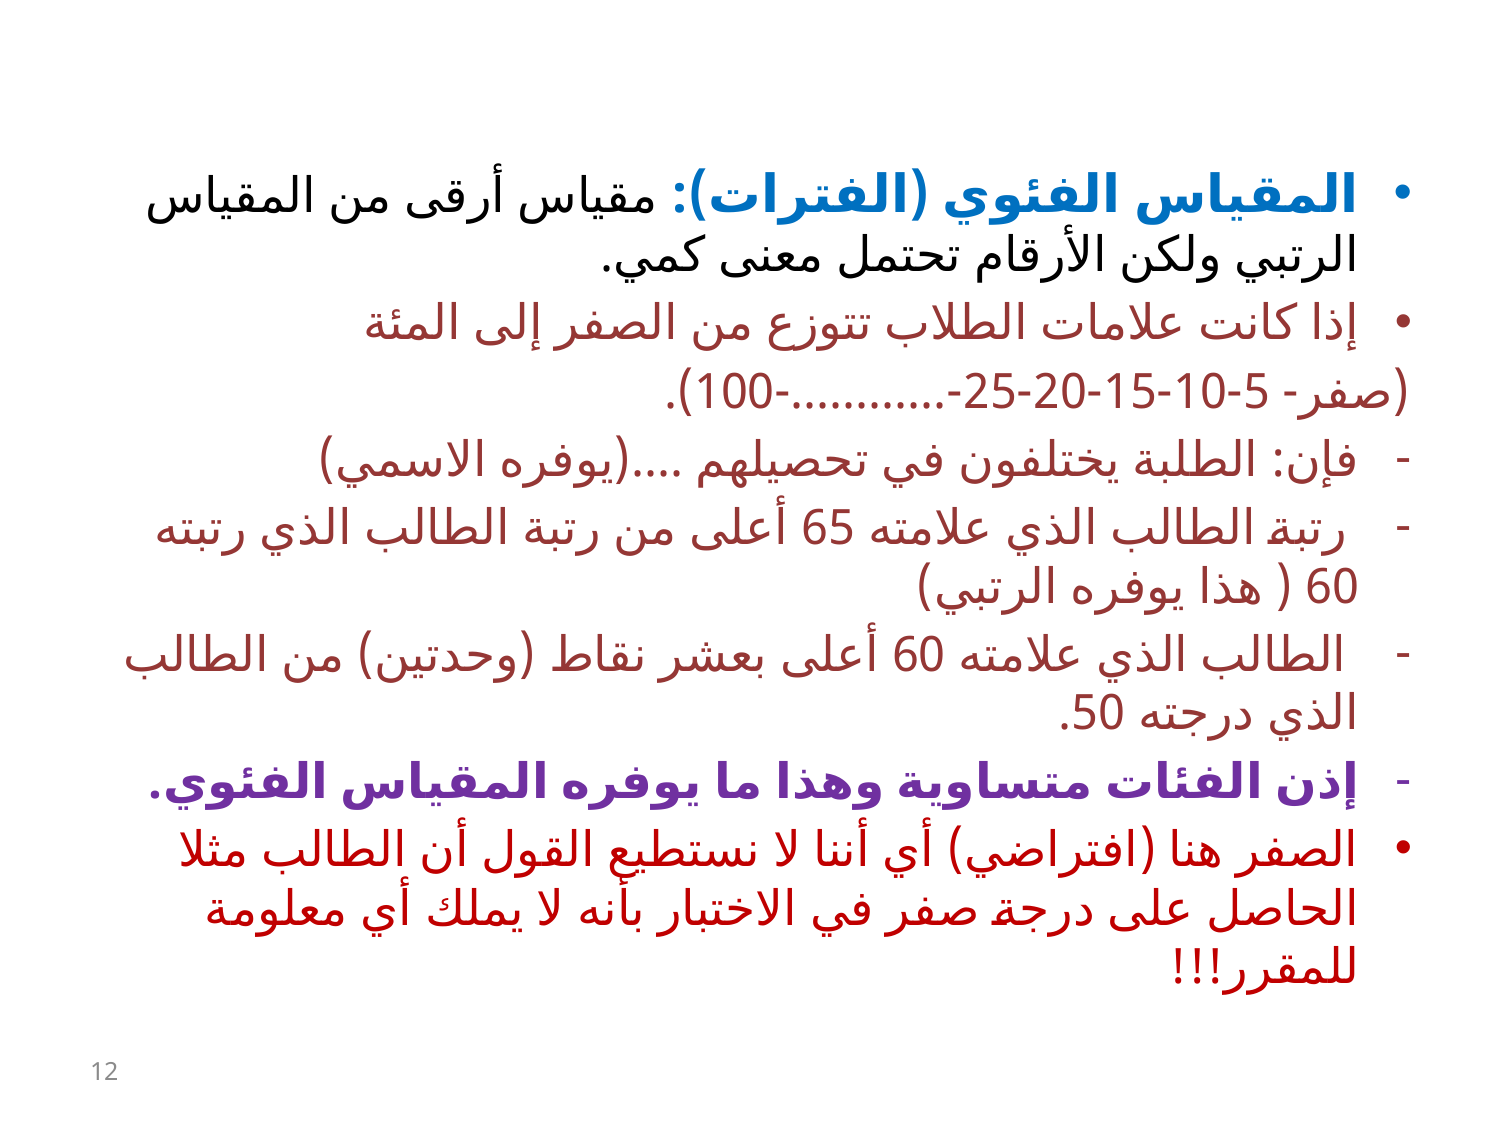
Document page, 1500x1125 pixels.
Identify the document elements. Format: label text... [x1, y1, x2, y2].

list المقياس الفئوي (الفترات): مقياس أرقى من المقياس الرتبي ولكن الأرقام تحتمل معنى كمي. إذا كانت علامات الطلاب تتوزع من الصفر إلى المئة (صفر- 5-10-15-20-25-............-100). فإن: الطلبة يختلفون في تحصيلهم ....(يوفره الاسمي) رتبة الطالب الذي علامته 65 أعلى من رتبة الطالب الذي رتبته 60 ( هذا يوفره الرتبي) الطالب الذي علامته 60 أعلى بعشر نقاط (وحدتين) من الطالب الذي درجته 50. إذن الفئات متساوية وهذا ما يوفره المقياس الفئوي. الصفر هنا (افتراضي) أي أننا لا نستطيع القول أن الطالب مثلا الحاصل على درجة صفر في الاختبار بأنه لا يملك أي معلومة للمقرر!!! [75, 152, 1425, 1005]
slide_number 12 [75, 1042, 425, 1103]
